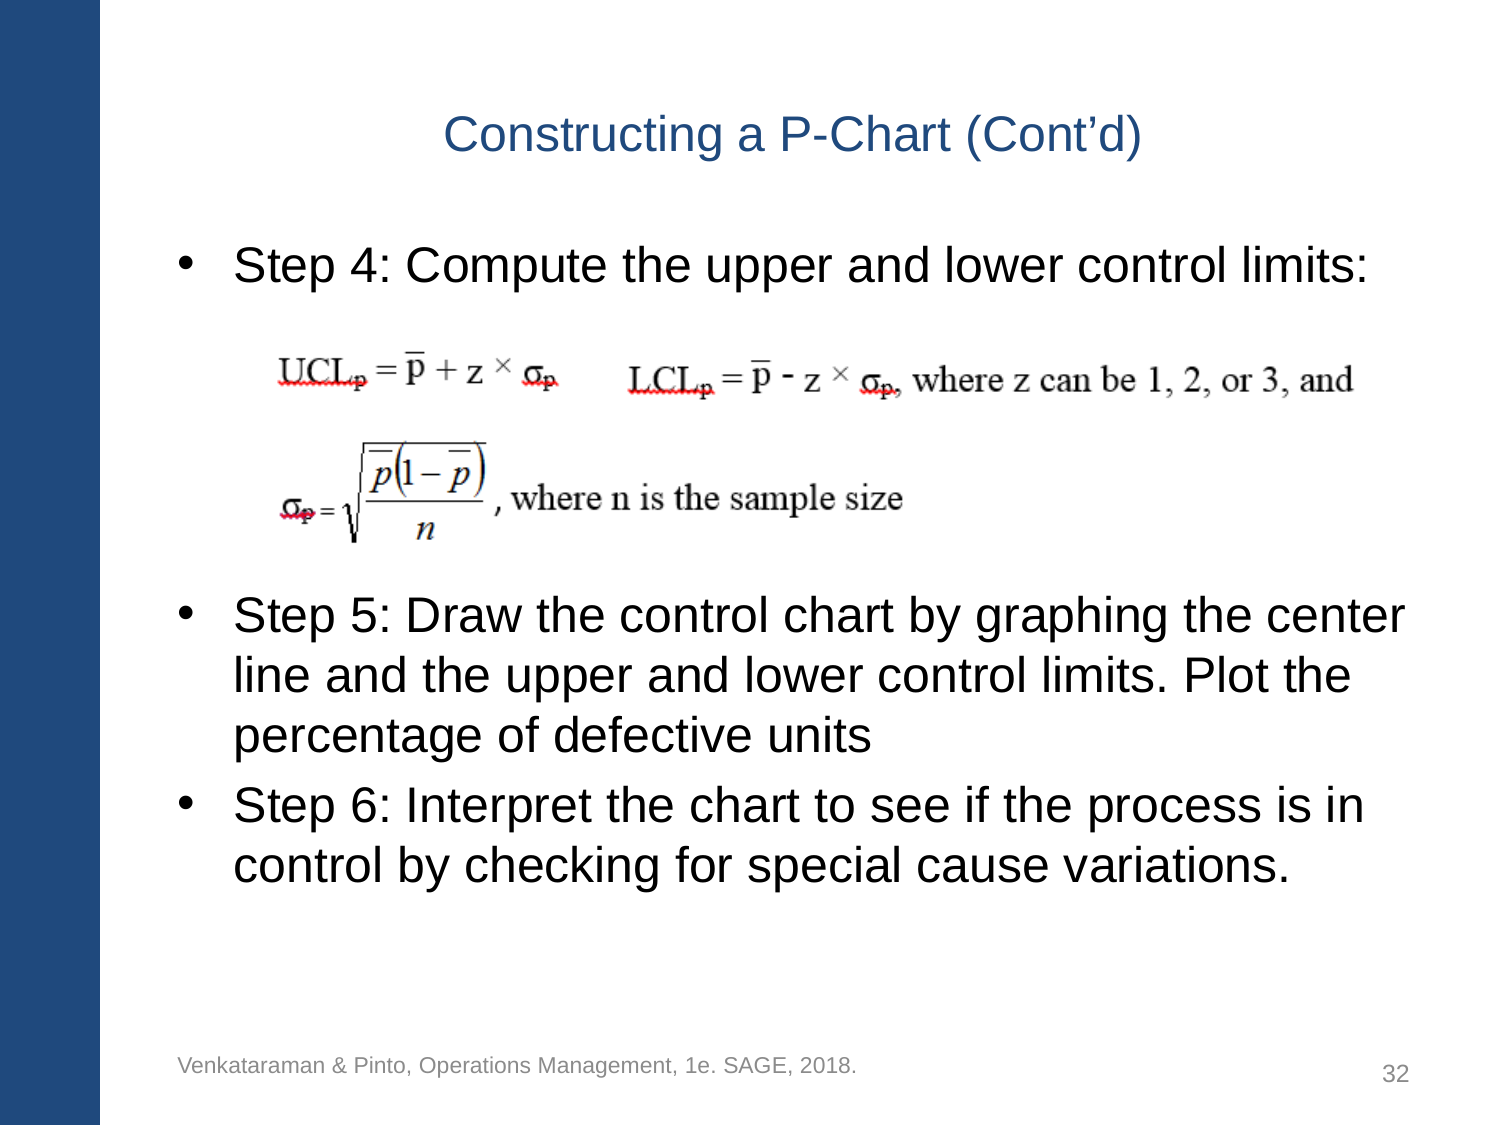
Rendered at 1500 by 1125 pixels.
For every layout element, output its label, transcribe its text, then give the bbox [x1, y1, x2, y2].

footer Venkataraman & Pinto, Operations Management, 1e. SAGE, 2018. [162, 1042, 1313, 1103]
list Step 4: Compute the upper and lower control limits: Step 5: Draw the control chart by graphing the center line and the upper and lower control limits. Plot the percentage of defective units Step 6: Interpret the chart to see if the process is in control by checking for special cause variations. [162, 224, 1425, 1013]
picture [229, 318, 1395, 576]
title Constructing a P-Chart (Cont’d) [162, 37, 1425, 224]
slide_number 32 [1350, 1042, 1425, 1103]
